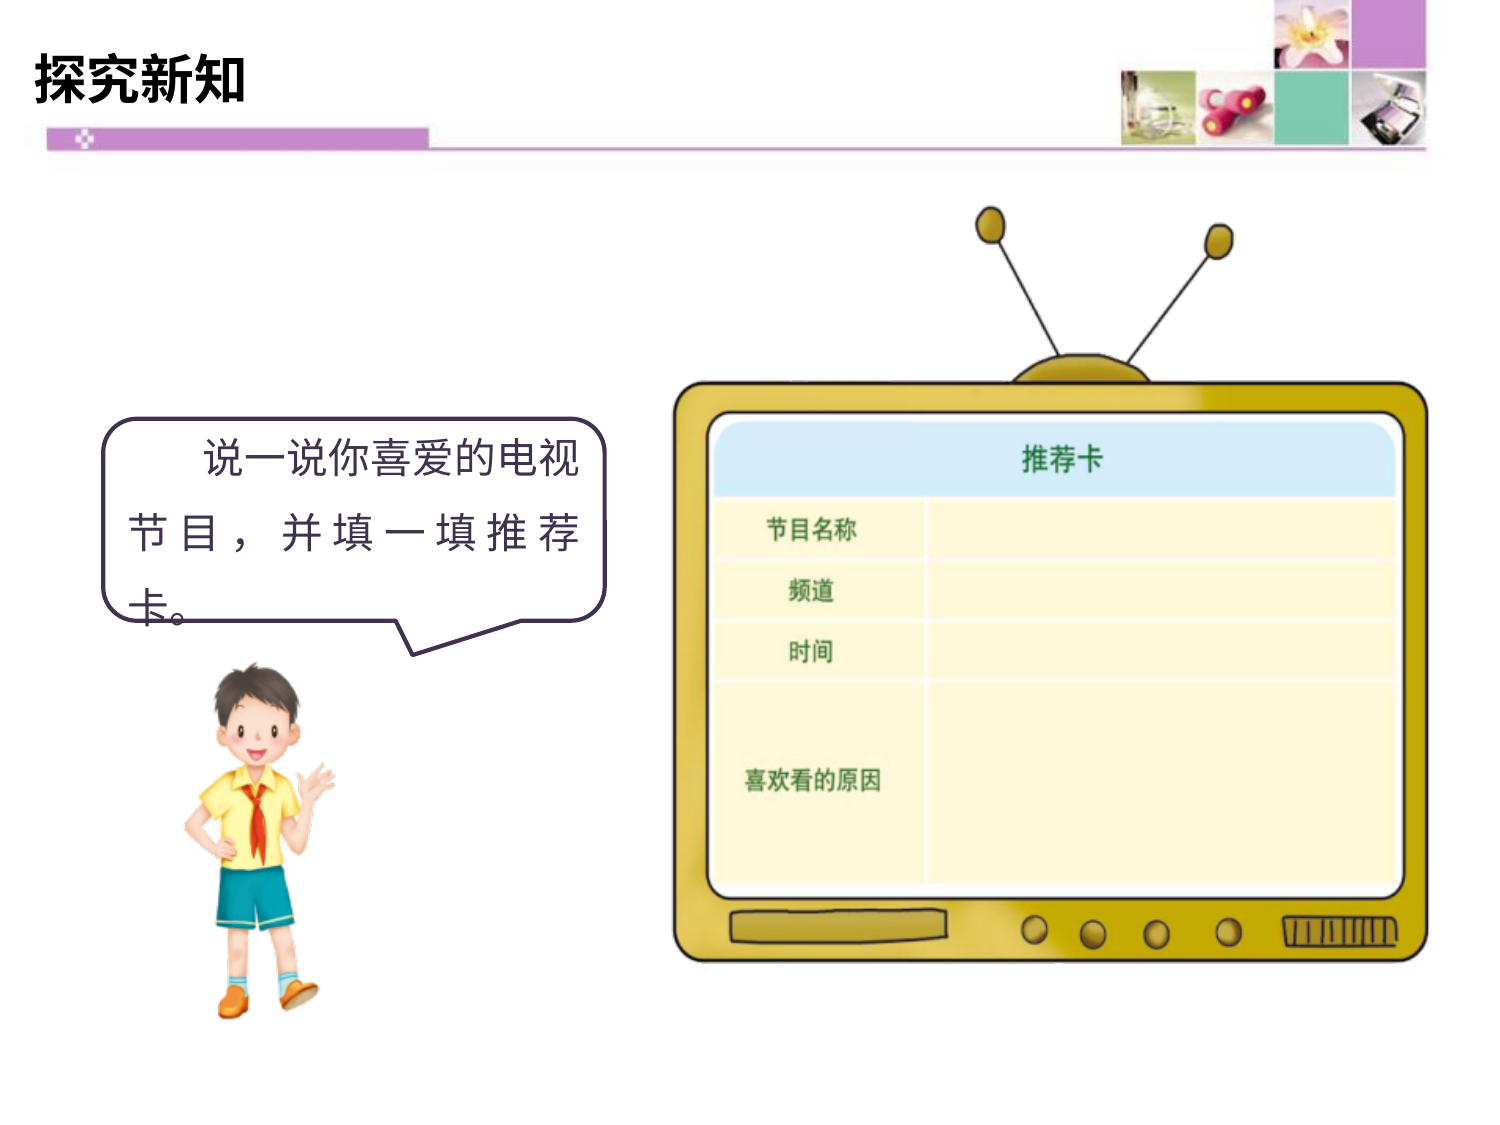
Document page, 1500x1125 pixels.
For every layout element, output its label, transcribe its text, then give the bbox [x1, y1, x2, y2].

text_box 说一说你喜爱的电视节目，并填一填推荐卡。 [101, 416, 607, 658]
title 探究新知 [18, 38, 1483, 119]
picture [0, 0, 1500, 1125]
